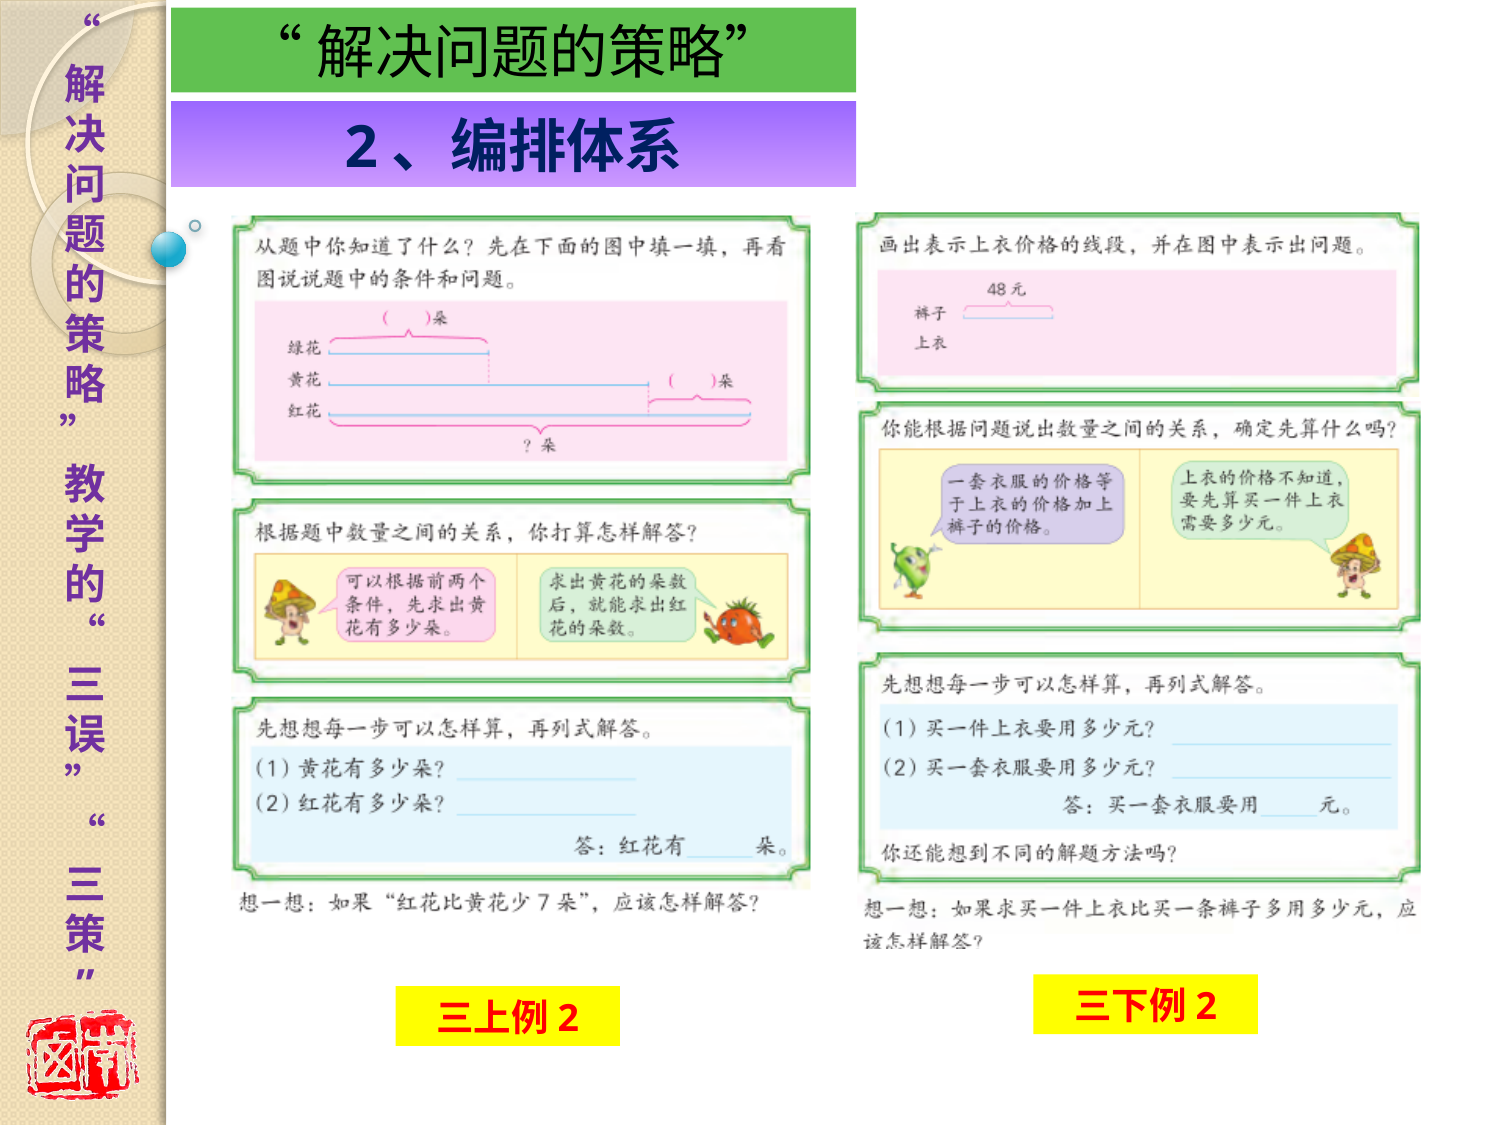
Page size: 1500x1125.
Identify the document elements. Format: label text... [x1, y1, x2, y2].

text_box “解决问题的策略 ”教学的“三误”“三策 ” [35, 0, 136, 1003]
text_box “解决问题的策略” [171, 7, 857, 93]
picture [229, 207, 817, 920]
text_box 三上例2 [395, 986, 620, 1046]
picture [854, 207, 1424, 949]
text_box 2、编排体系 [171, 101, 857, 187]
picture [23, 1006, 142, 1102]
text_box 三下例2 [1033, 974, 1258, 1035]
